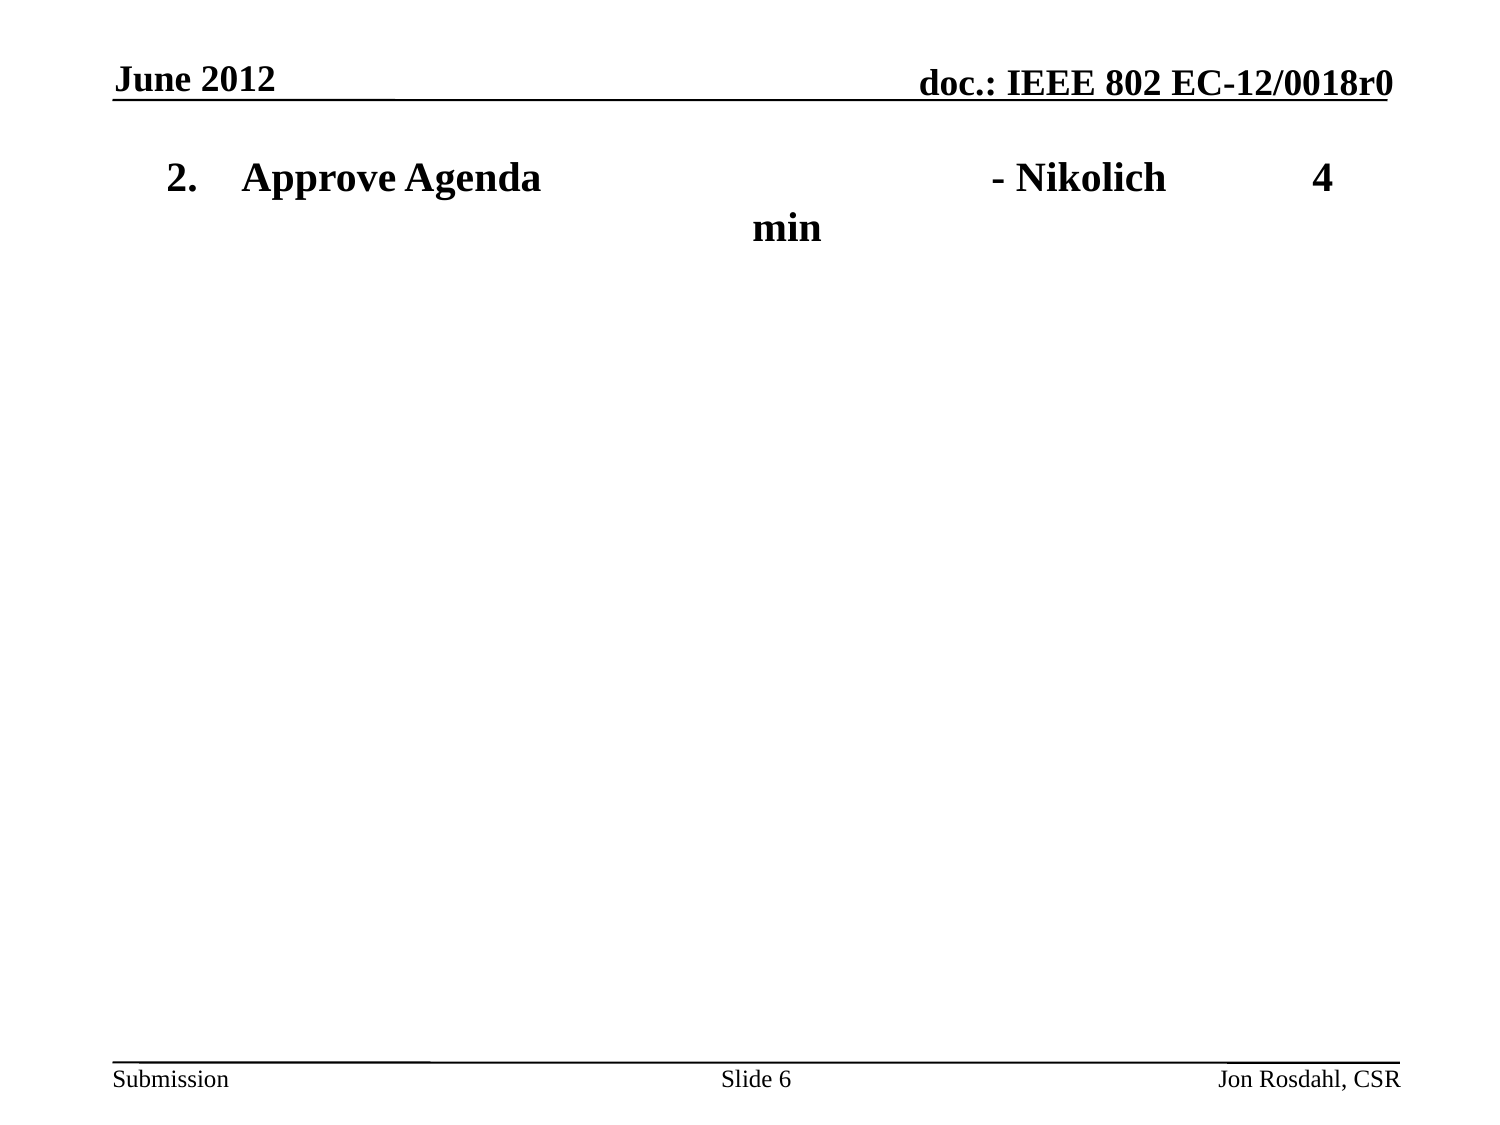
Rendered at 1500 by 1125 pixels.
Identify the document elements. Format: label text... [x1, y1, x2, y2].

footer Jon Rosdahl, CSR [878, 1061, 1402, 1093]
title Approve Agenda - Nikolich 4 min [112, 112, 1388, 288]
slide_number Slide 6 [712, 1061, 800, 1123]
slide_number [114, 54, 423, 100]
